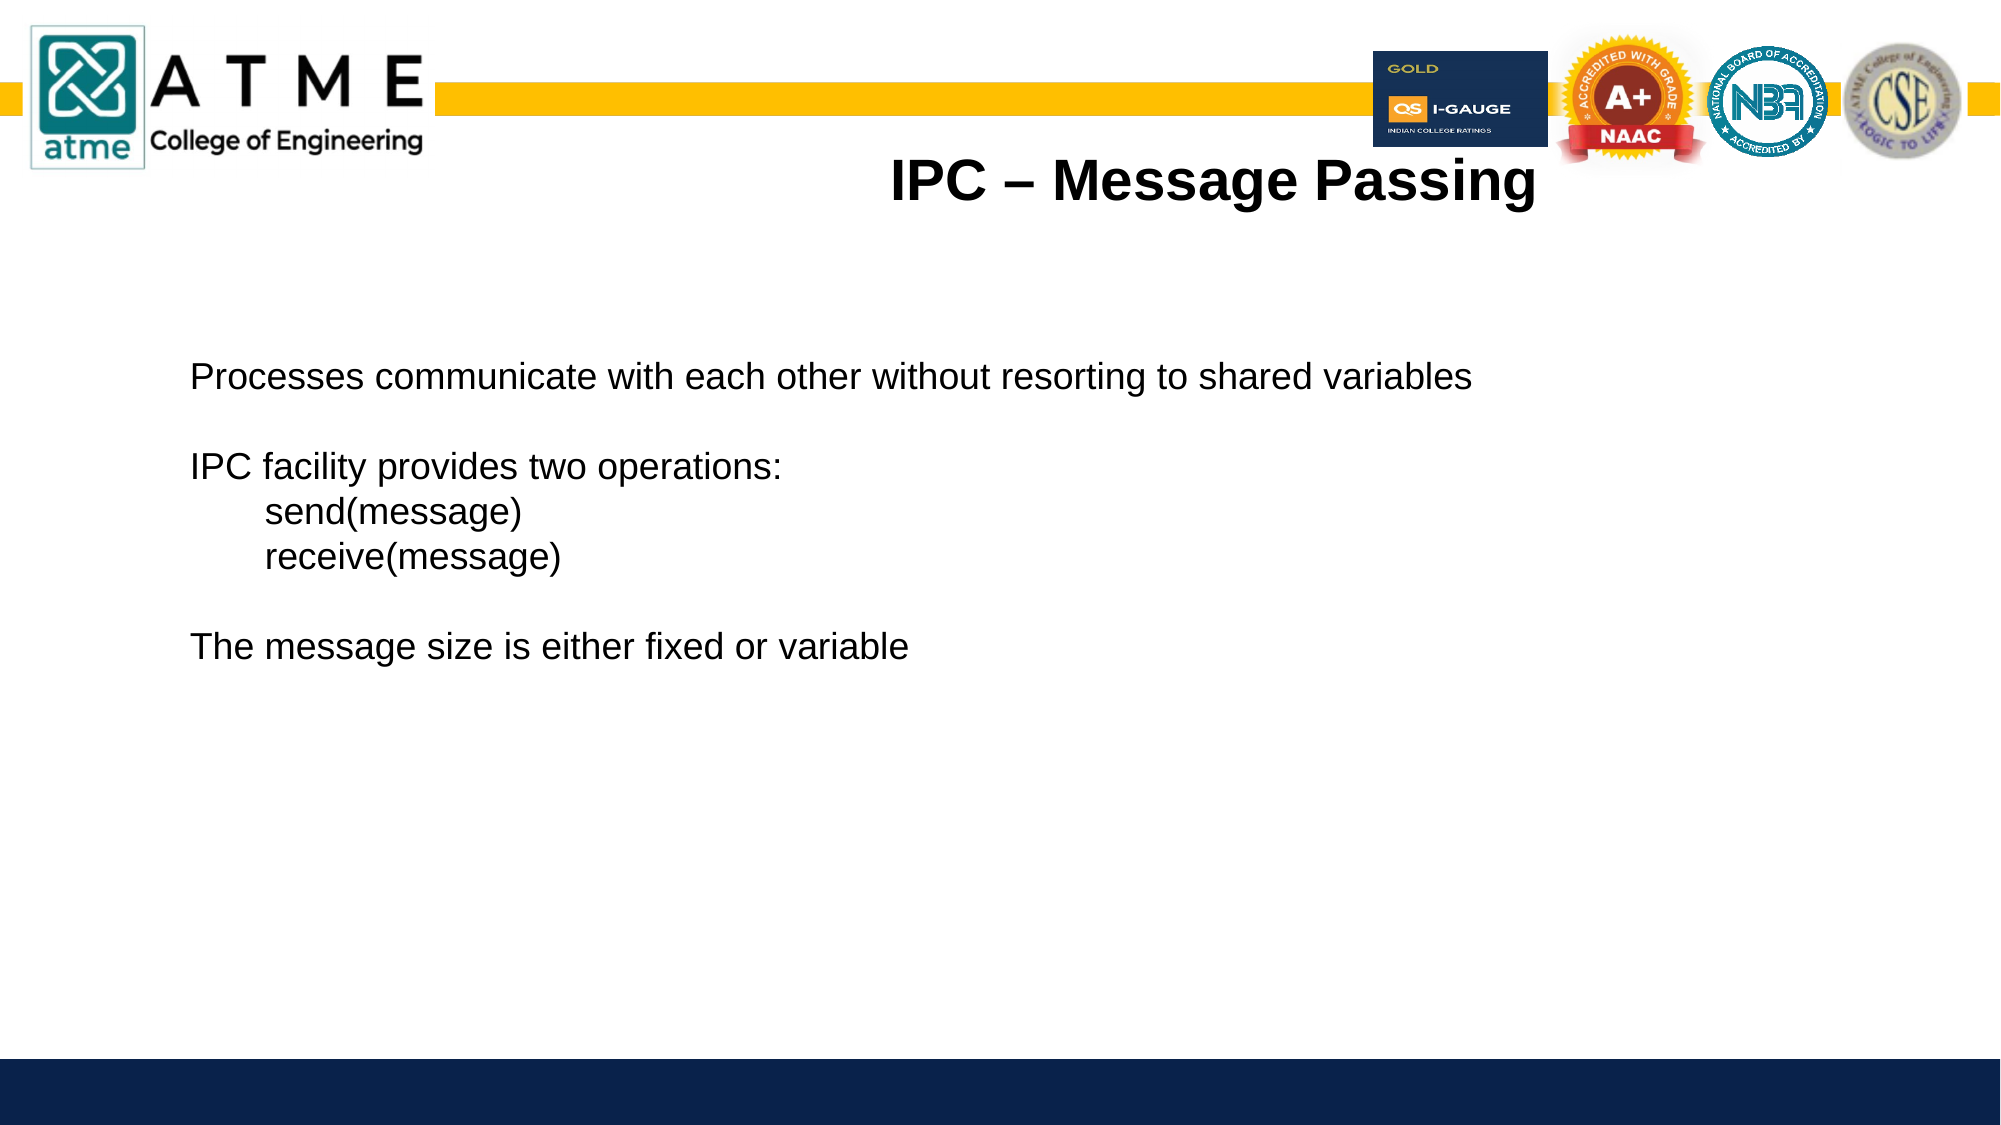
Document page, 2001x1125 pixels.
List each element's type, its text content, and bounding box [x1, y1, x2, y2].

text_box Processes communicate with each other without resorting to shared variables IPC facility provides two operations: send(message) receive(message) The message size is either fixed or variable [174, 344, 1489, 720]
picture [1373, 20, 1828, 180]
picture [0, 1059, 2001, 1125]
picture [22, 15, 435, 178]
text_box IPC – Message Passing [875, 135, 1554, 220]
picture [1840, 26, 1968, 176]
